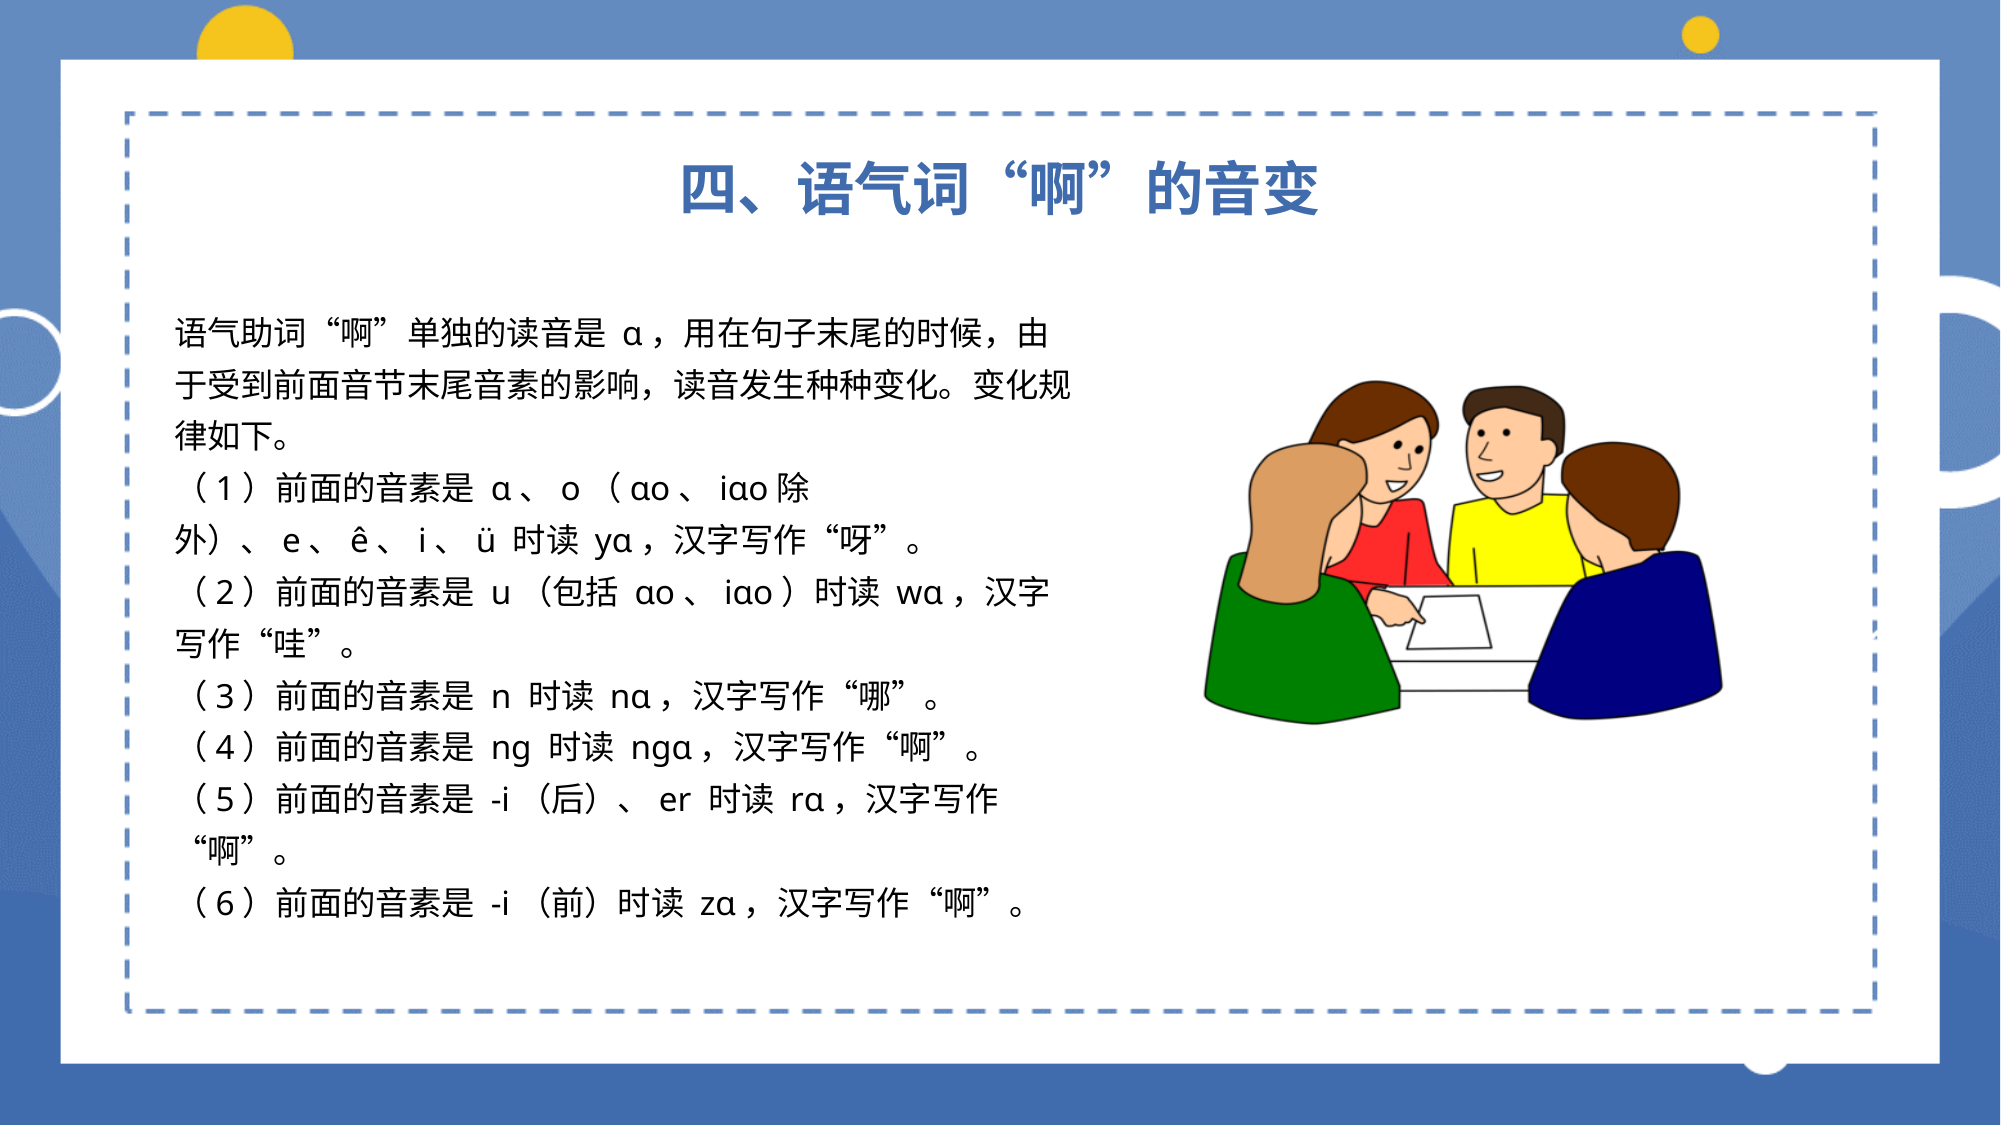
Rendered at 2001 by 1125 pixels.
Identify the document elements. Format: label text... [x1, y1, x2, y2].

text_box 四、语气词“啊”的音变 [664, 144, 1336, 230]
text_box 语气助词“啊”单独的读音是 ɑ，用在句子末尾的时候，由于受到前面音节末尾音素的影响，读音发生种种变化。变化规律如下。 （1）前面的音素是 ɑ、o（ɑo、iɑo除外）、e、ê、i、ü 时读 yɑ，汉字写作“呀”。 （2）前面的音素是 u（包括 ɑo、iɑo）时读 wɑ，汉字写作“哇”。 （3）前面的音素是 n 时读 nɑ，汉字写作“哪”。 （4）前面的音素是 nɡ 时读 nɡɑ，汉字写作“啊”。 （5）前面的音素是 -i（后）、er 时读 rɑ，汉字写作“啊”。 （6）前面的音素是 -i（前）时读 zɑ，汉字写作“啊”。 [159, 292, 1095, 930]
picture [0, 0, 2001, 1125]
